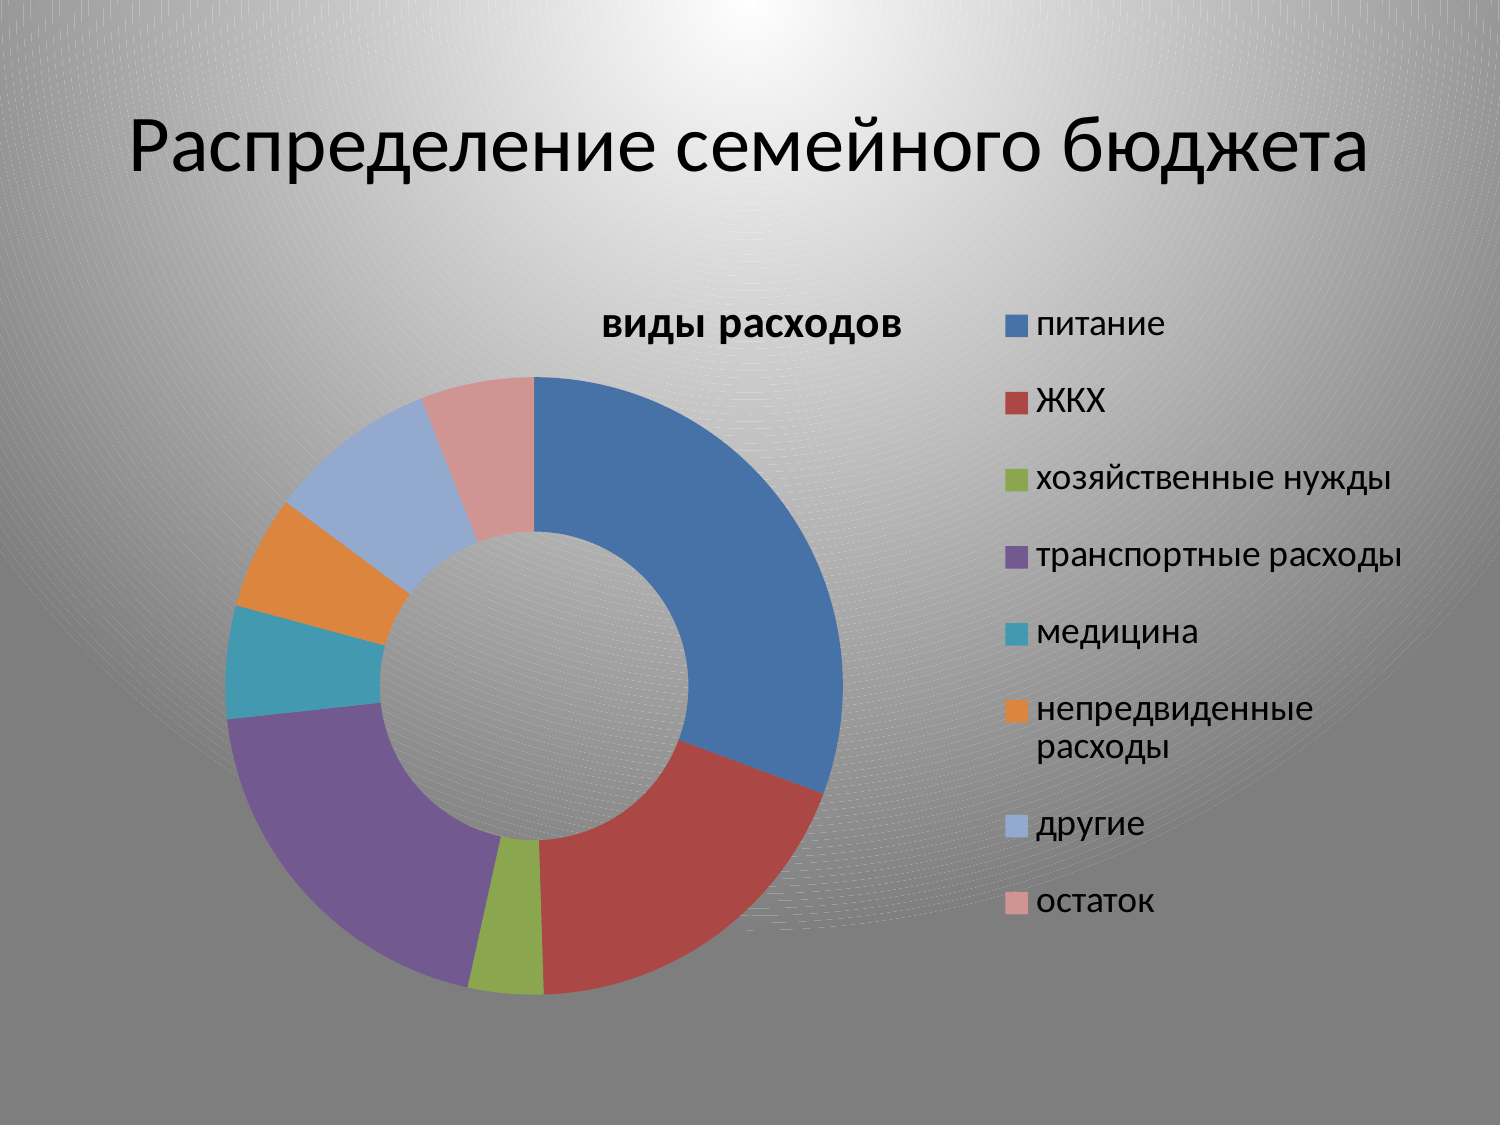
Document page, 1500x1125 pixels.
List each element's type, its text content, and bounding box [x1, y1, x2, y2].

chart [76, 266, 1427, 1010]
title Распределение семейного бюджета [75, 45, 1425, 233]
